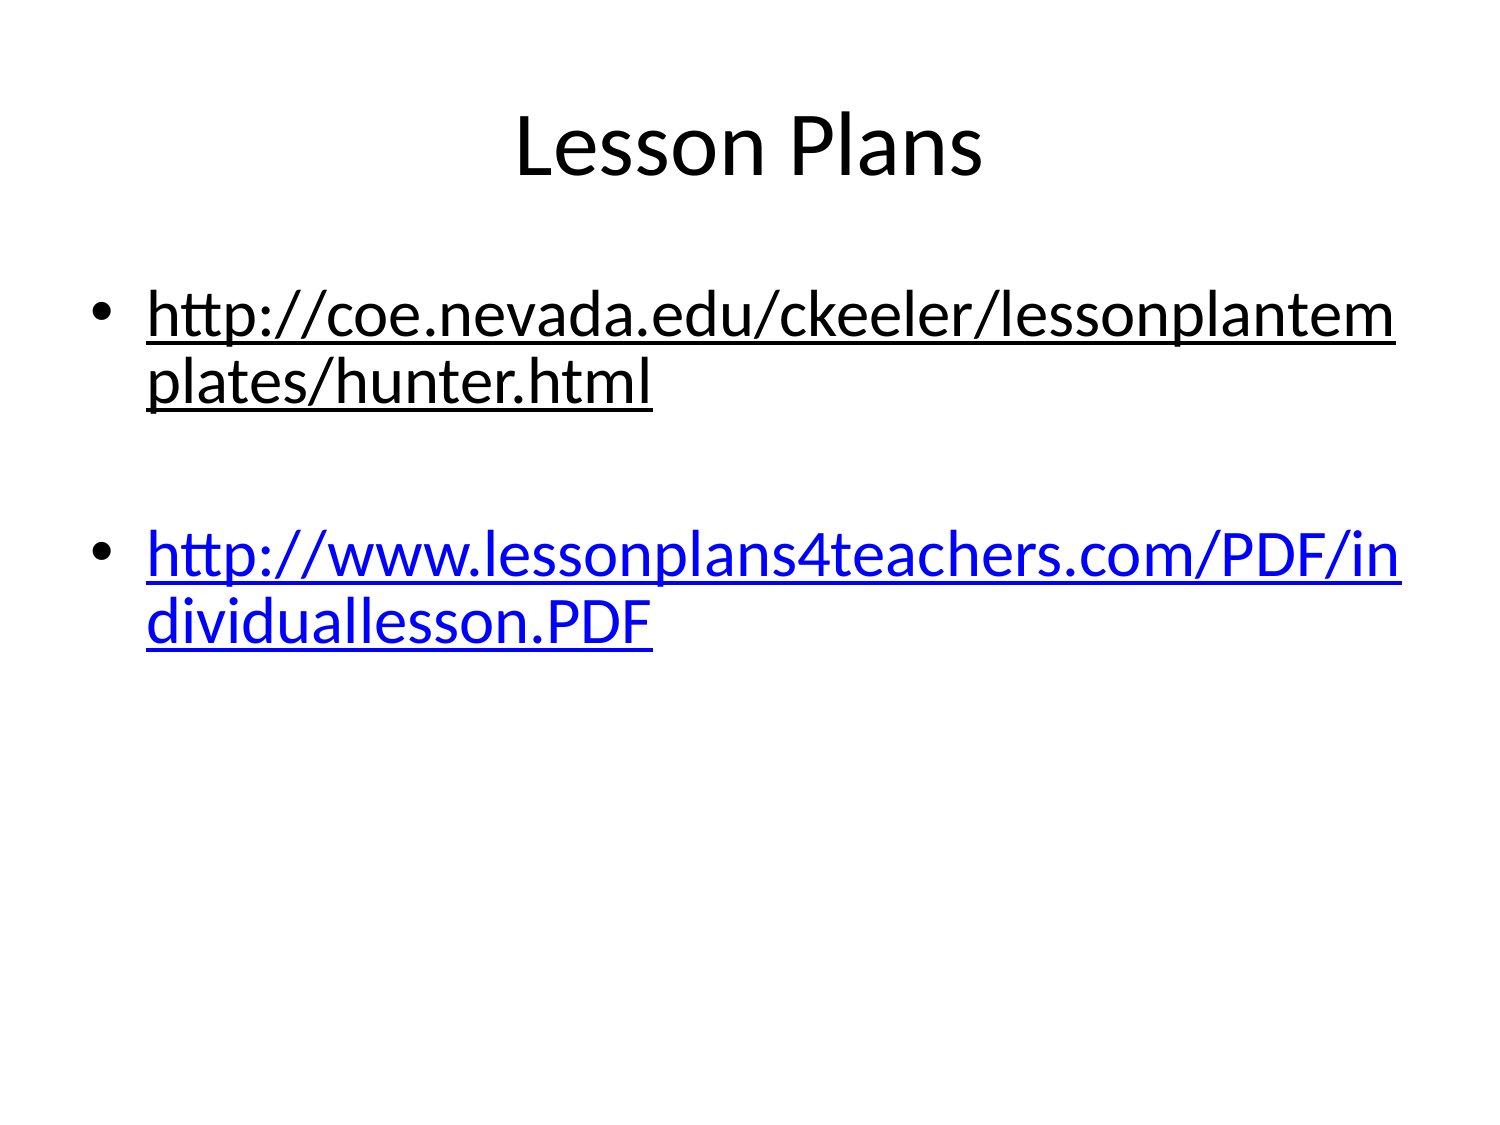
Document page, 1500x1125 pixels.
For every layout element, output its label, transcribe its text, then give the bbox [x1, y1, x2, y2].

list http://coe.nevada.edu/ckeeler/lessonplantemplates/hunter.html http://www.lessonplans4teachers.com/PDF/individuallesson.PDF [75, 262, 1425, 1005]
title Lesson Plans [75, 45, 1425, 233]
